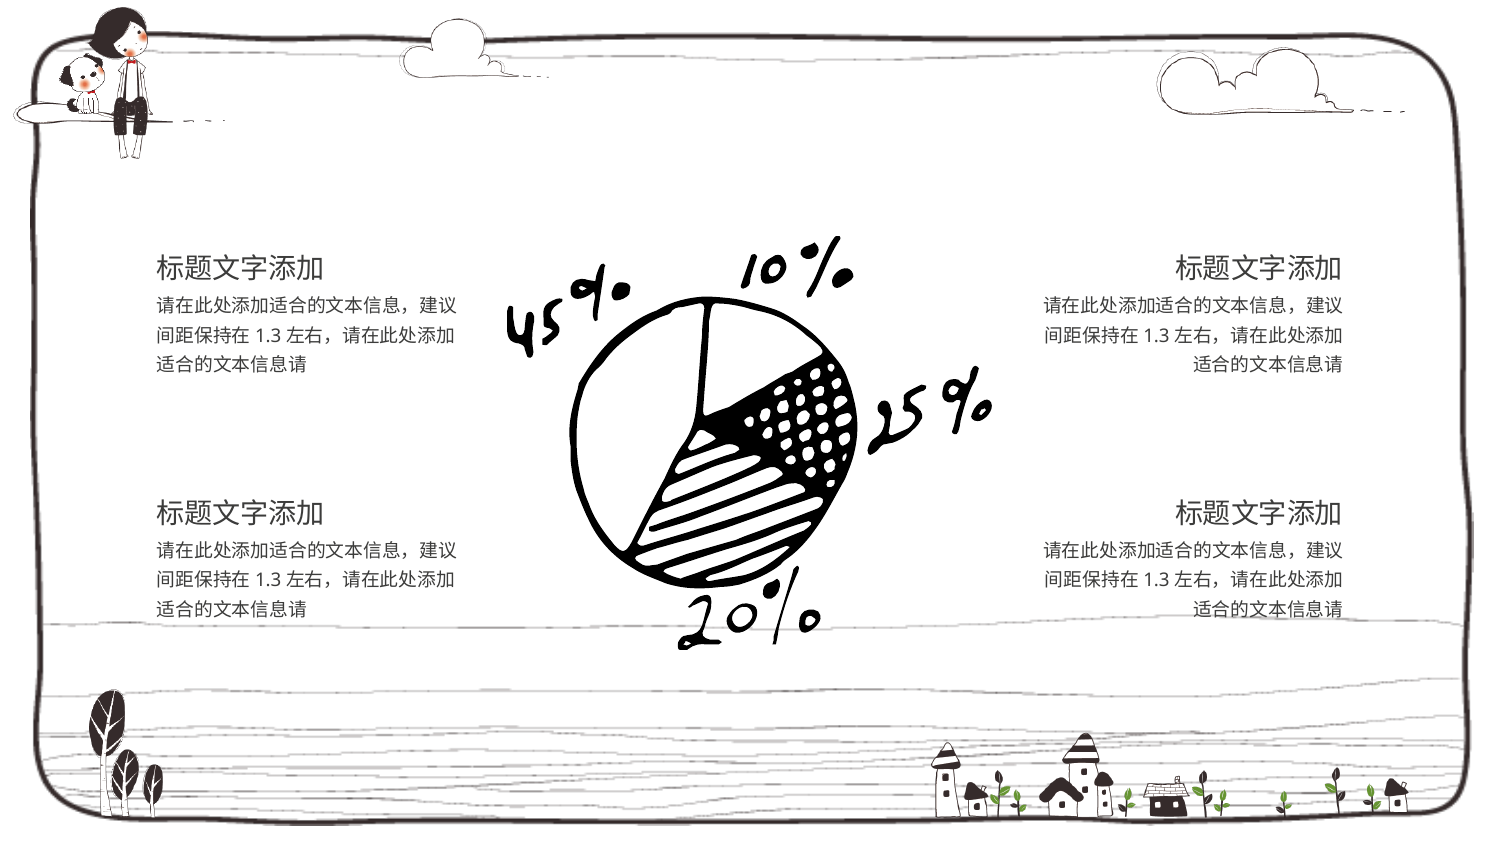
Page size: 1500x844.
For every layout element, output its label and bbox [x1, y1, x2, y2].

text_box [1016, 481, 1358, 629]
picture [13, 7, 1474, 826]
text_box [1016, 236, 1358, 384]
text_box [141, 481, 484, 629]
text_box [141, 236, 484, 384]
